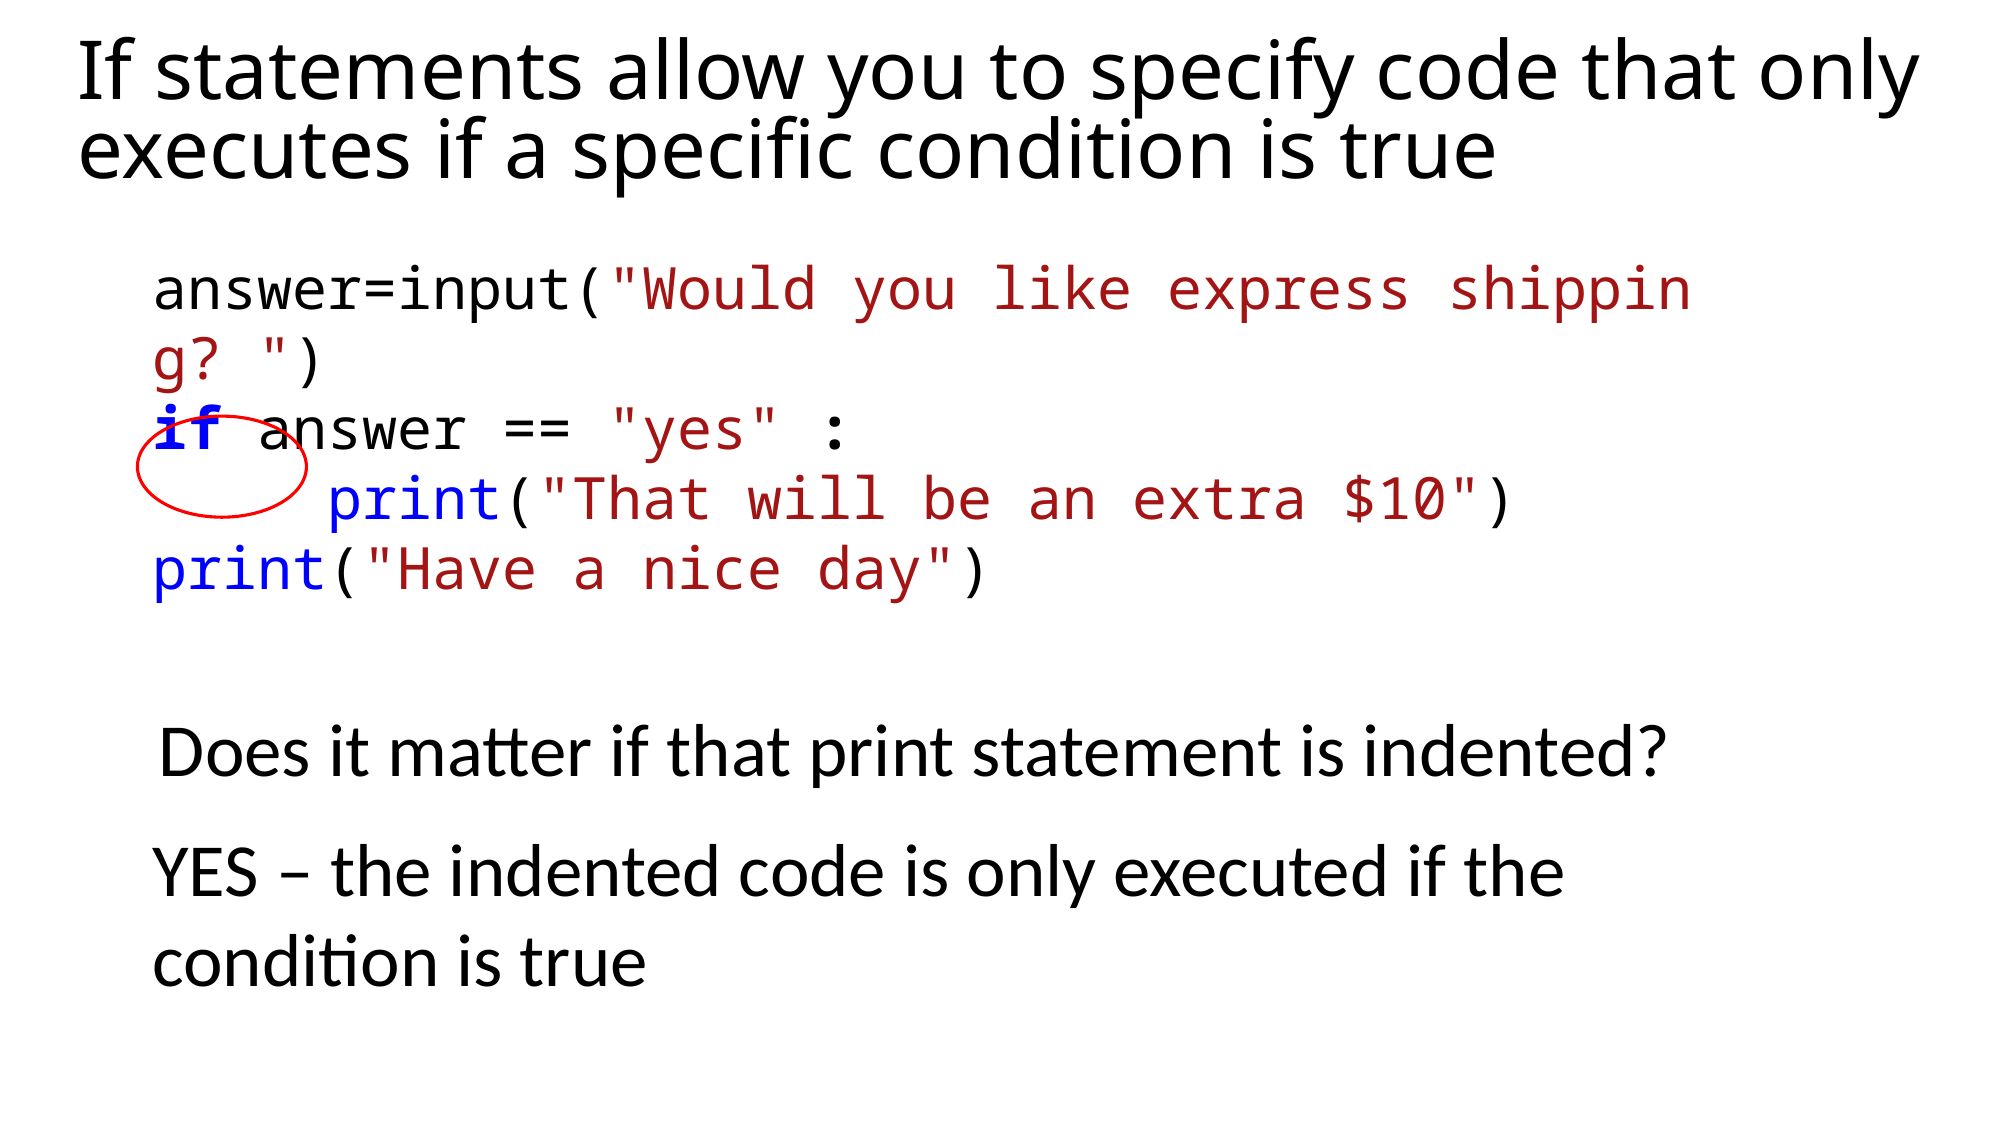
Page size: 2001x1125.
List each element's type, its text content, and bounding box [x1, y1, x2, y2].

text_box Does it matter if that print statement is indented? [144, 694, 1687, 800]
title If statements allow you to specify code that only executes if a specific condition is true [62, 29, 1953, 205]
text_box YES – the indented code is only executed if the condition is true [137, 813, 1644, 1009]
text_box [135, 414, 309, 520]
text_box answer=input("Would you like express shipping? ") if answer == "yes" : print("That will be an extra $10") print("Have a nice day") [137, 243, 1740, 609]
